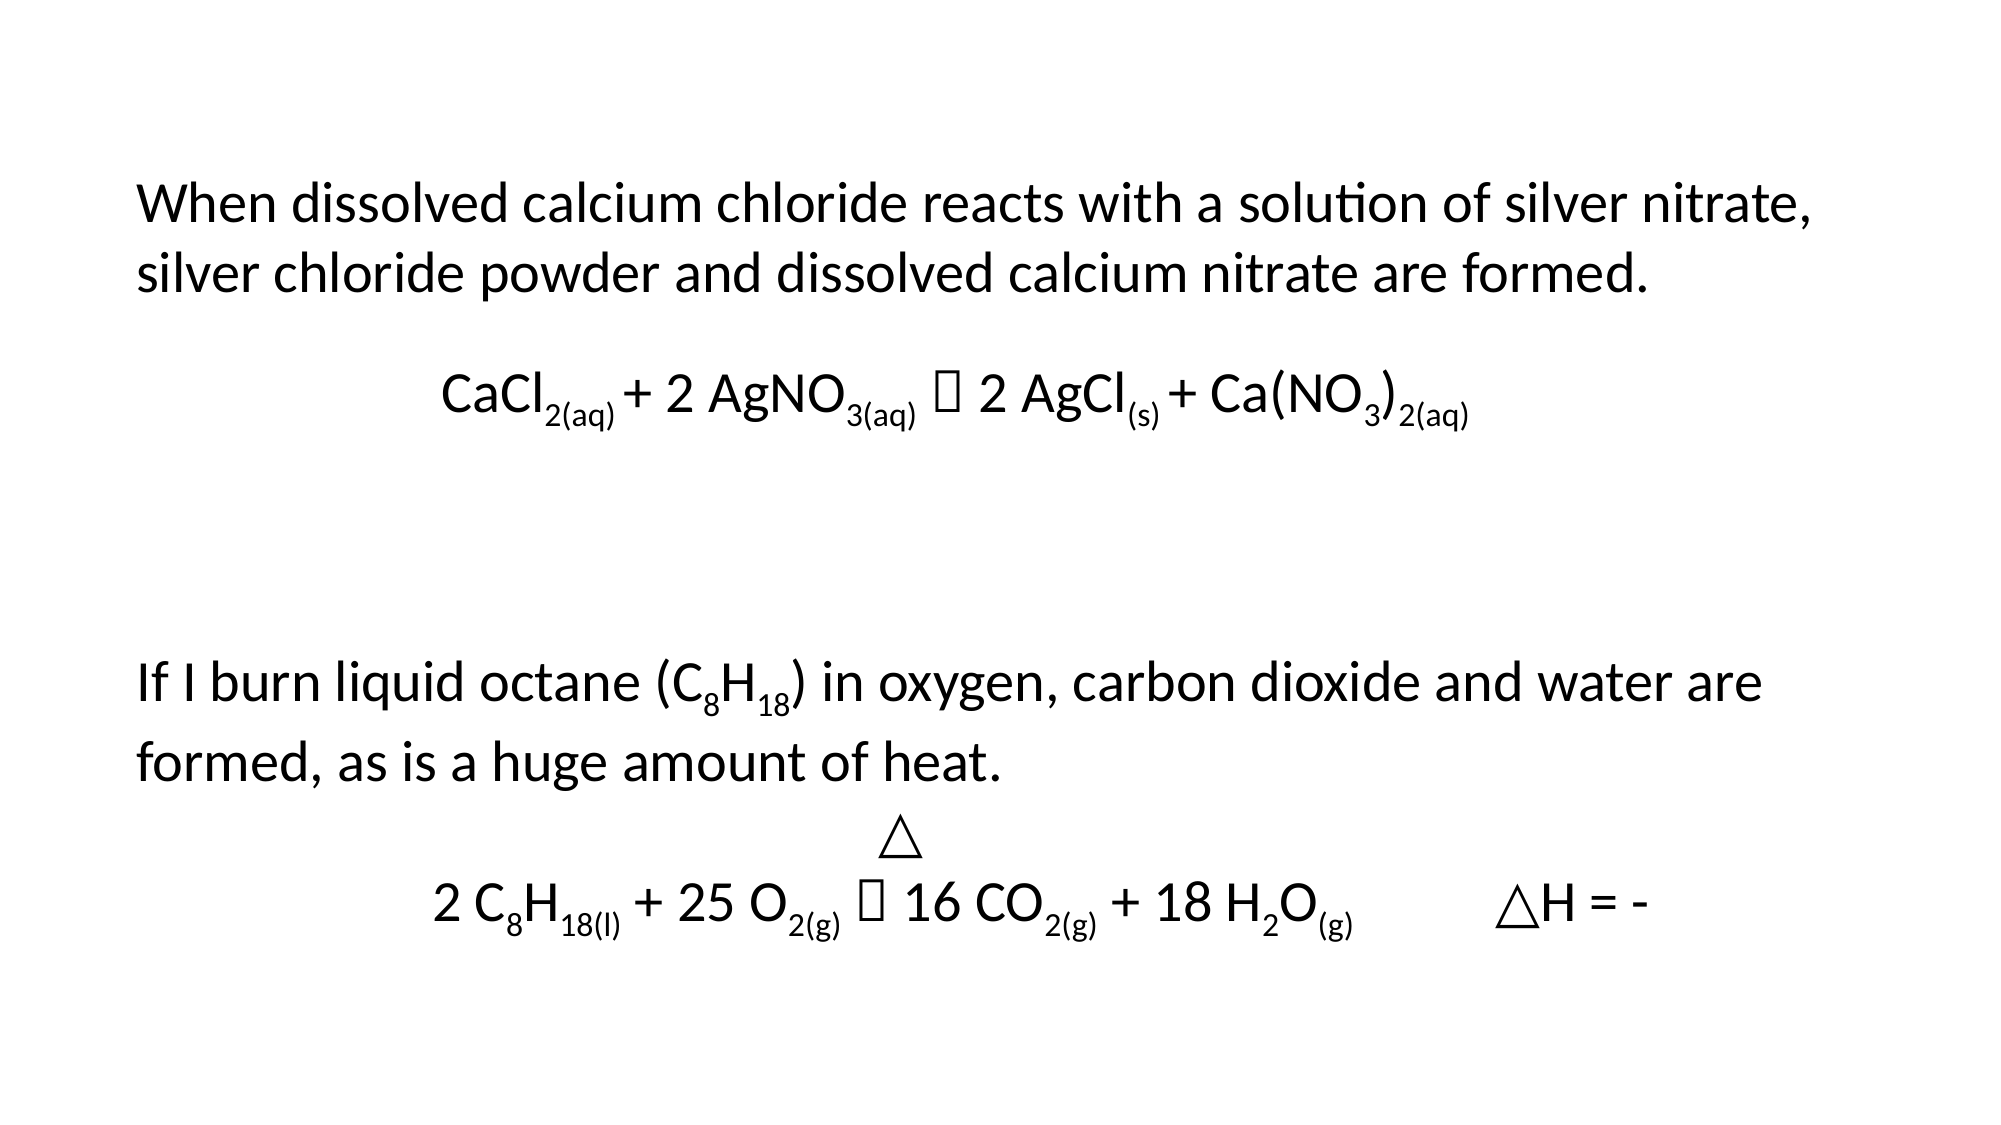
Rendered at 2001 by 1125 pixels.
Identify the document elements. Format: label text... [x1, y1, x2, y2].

text_box When dissolved calcium chloride reacts with a solution of silver nitrate, silver chloride powder and dissolved calcium nitrate are formed. CaCl2(aq) + 2 AgNO3(aq)  2 AgCl(s) + Ca(NO3)2(aq) If I burn liquid octane (C8H18) in oxygen, carbon dioxide and water are formed, as is a huge amount of heat. △ 2 C8H18(l) + 25 O2(g)  16 CO2(g) + 18 H2O(g) △H = - [121, 156, 1961, 951]
